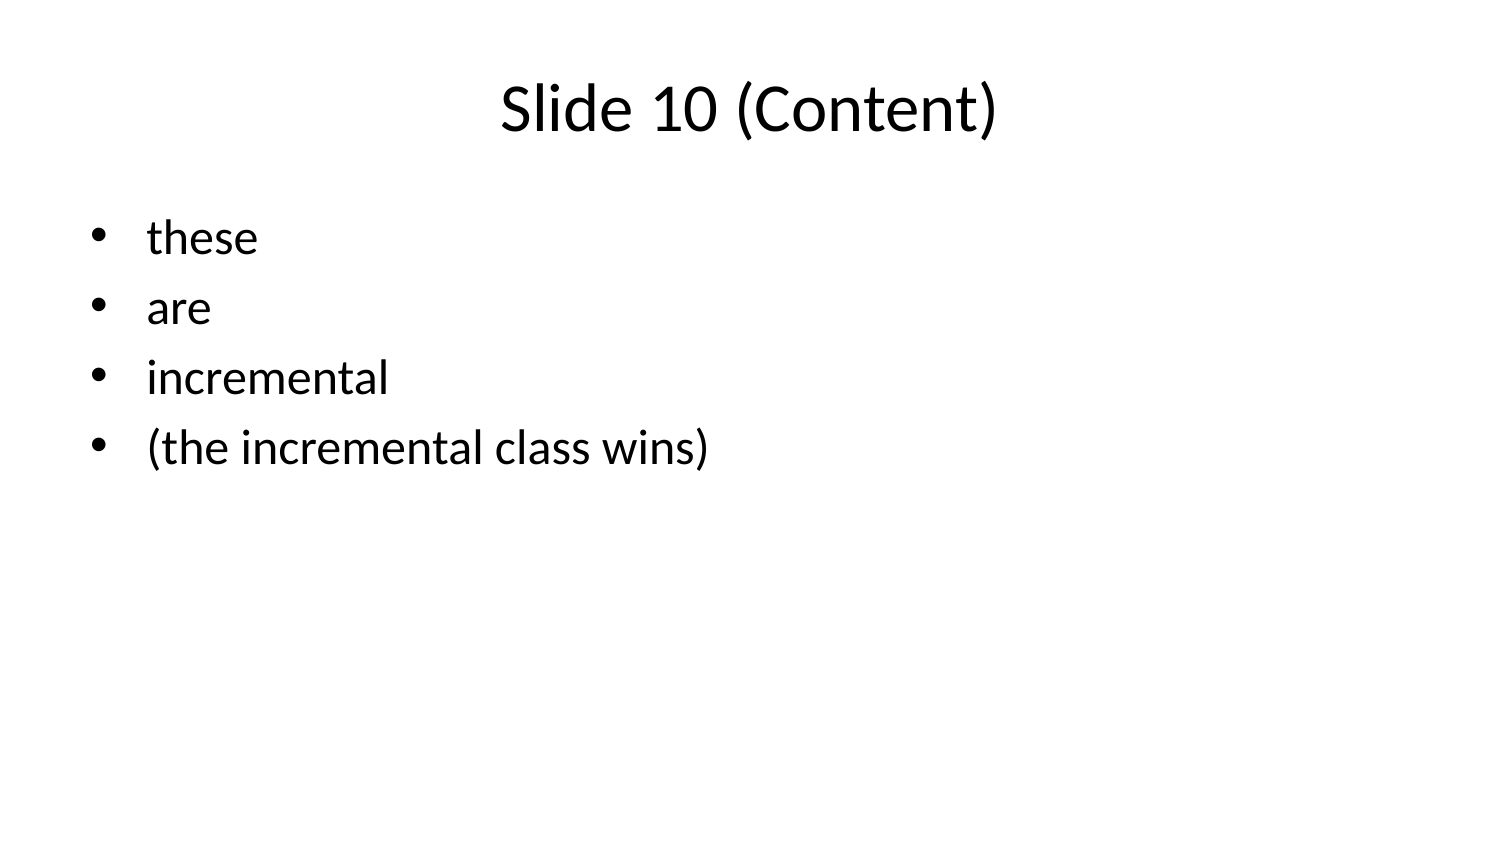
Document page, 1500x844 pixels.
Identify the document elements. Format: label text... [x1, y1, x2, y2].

list these are incremental (the incremental class wins) [75, 196, 1425, 754]
title Slide 10 (Content) [75, 33, 1425, 175]
